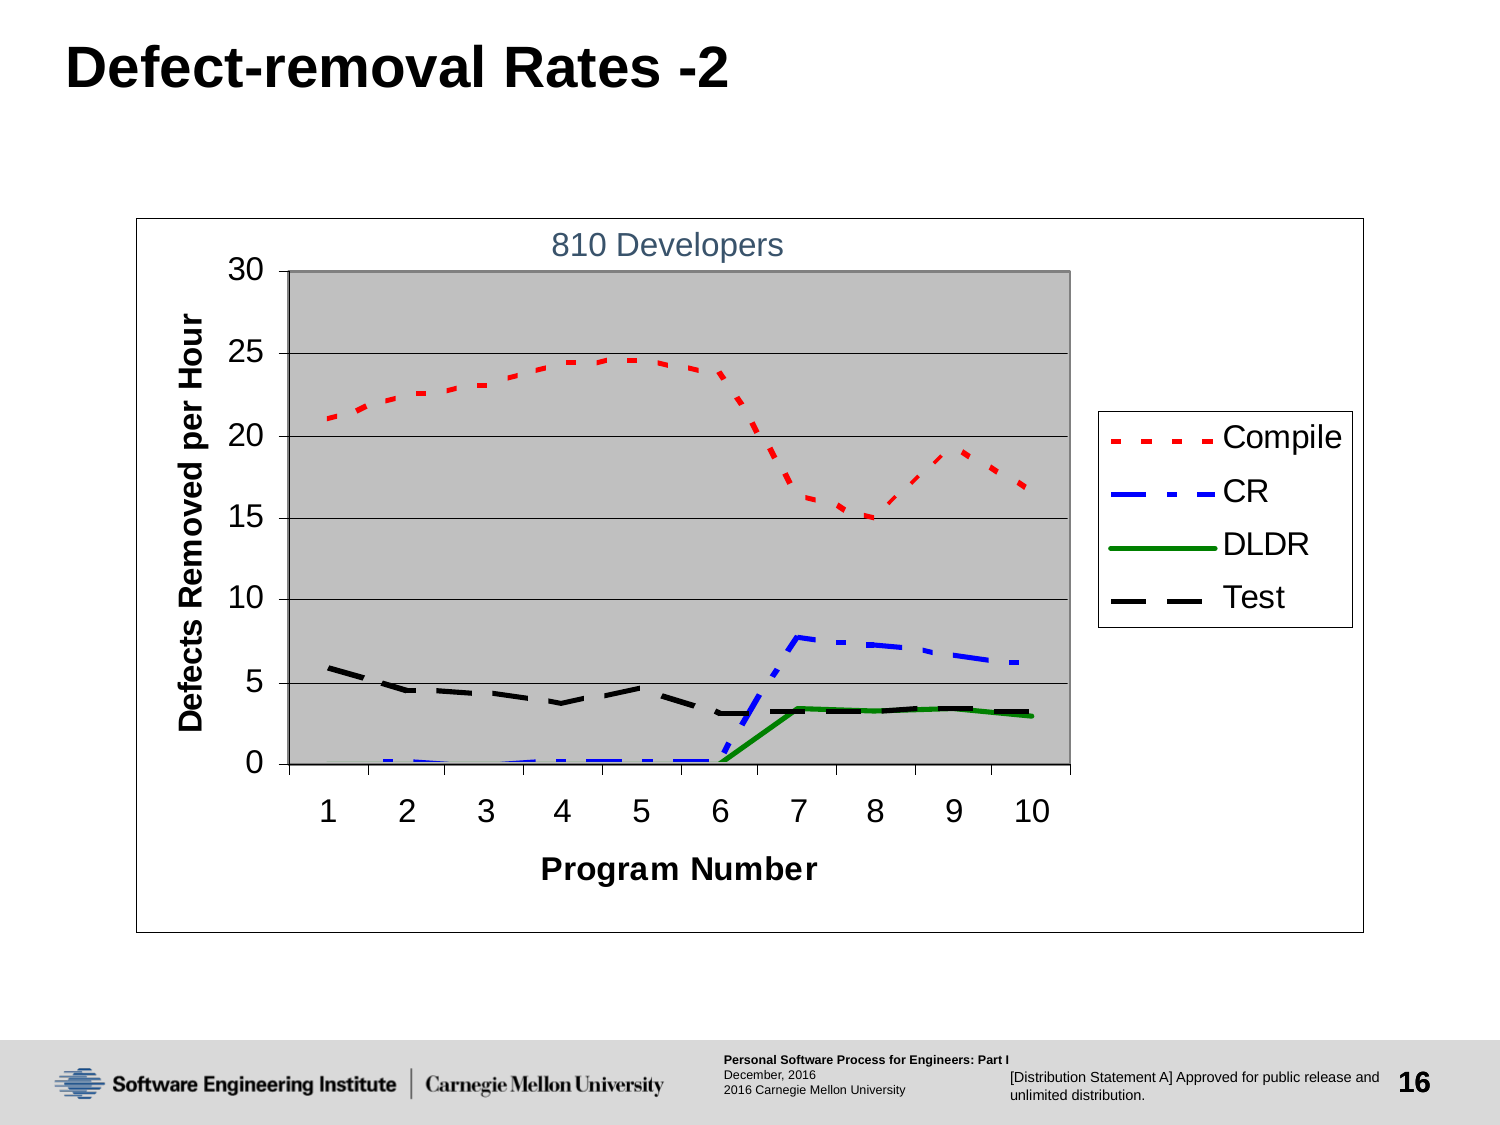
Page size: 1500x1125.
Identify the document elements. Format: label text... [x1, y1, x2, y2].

picture [123, 204, 1378, 945]
title Defect-removal Rates -2 [65, 37, 1313, 148]
picture [46, 1061, 673, 1104]
